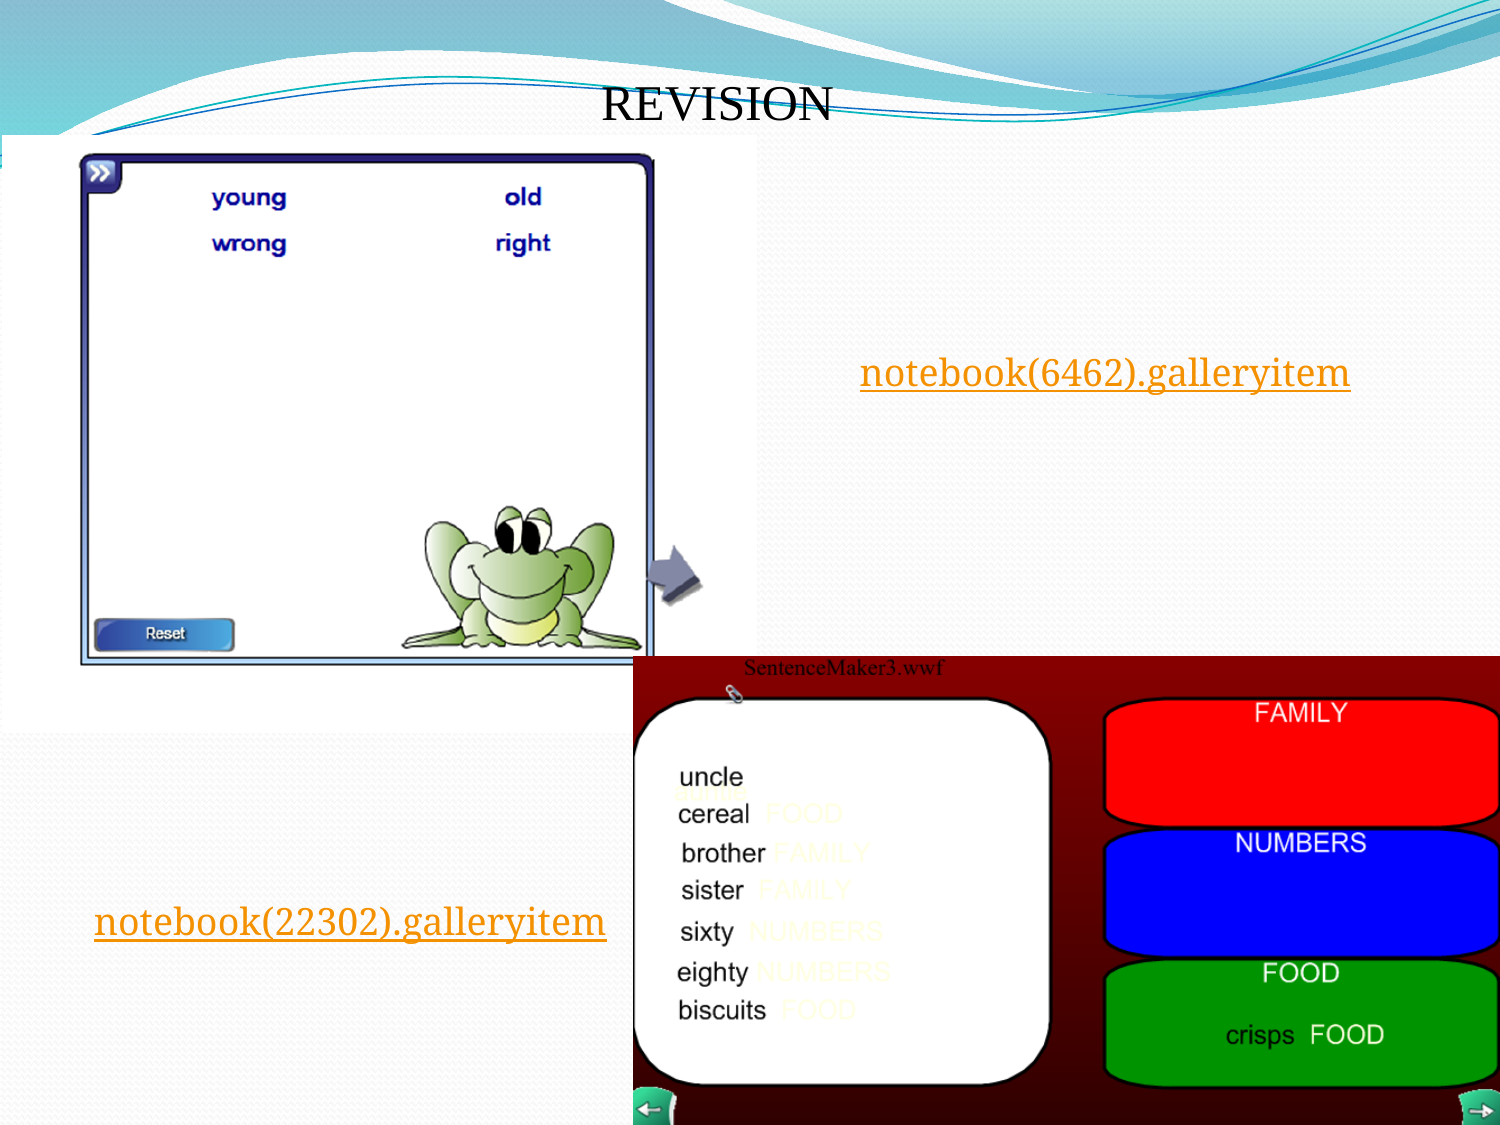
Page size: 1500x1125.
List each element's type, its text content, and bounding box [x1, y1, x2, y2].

text_box REVISION [586, 63, 850, 138]
picture [2, 135, 1500, 1125]
text_box notebook(22302).galleryitem [79, 890, 622, 957]
text_box notebook(6462).galleryitem [844, 341, 1367, 408]
